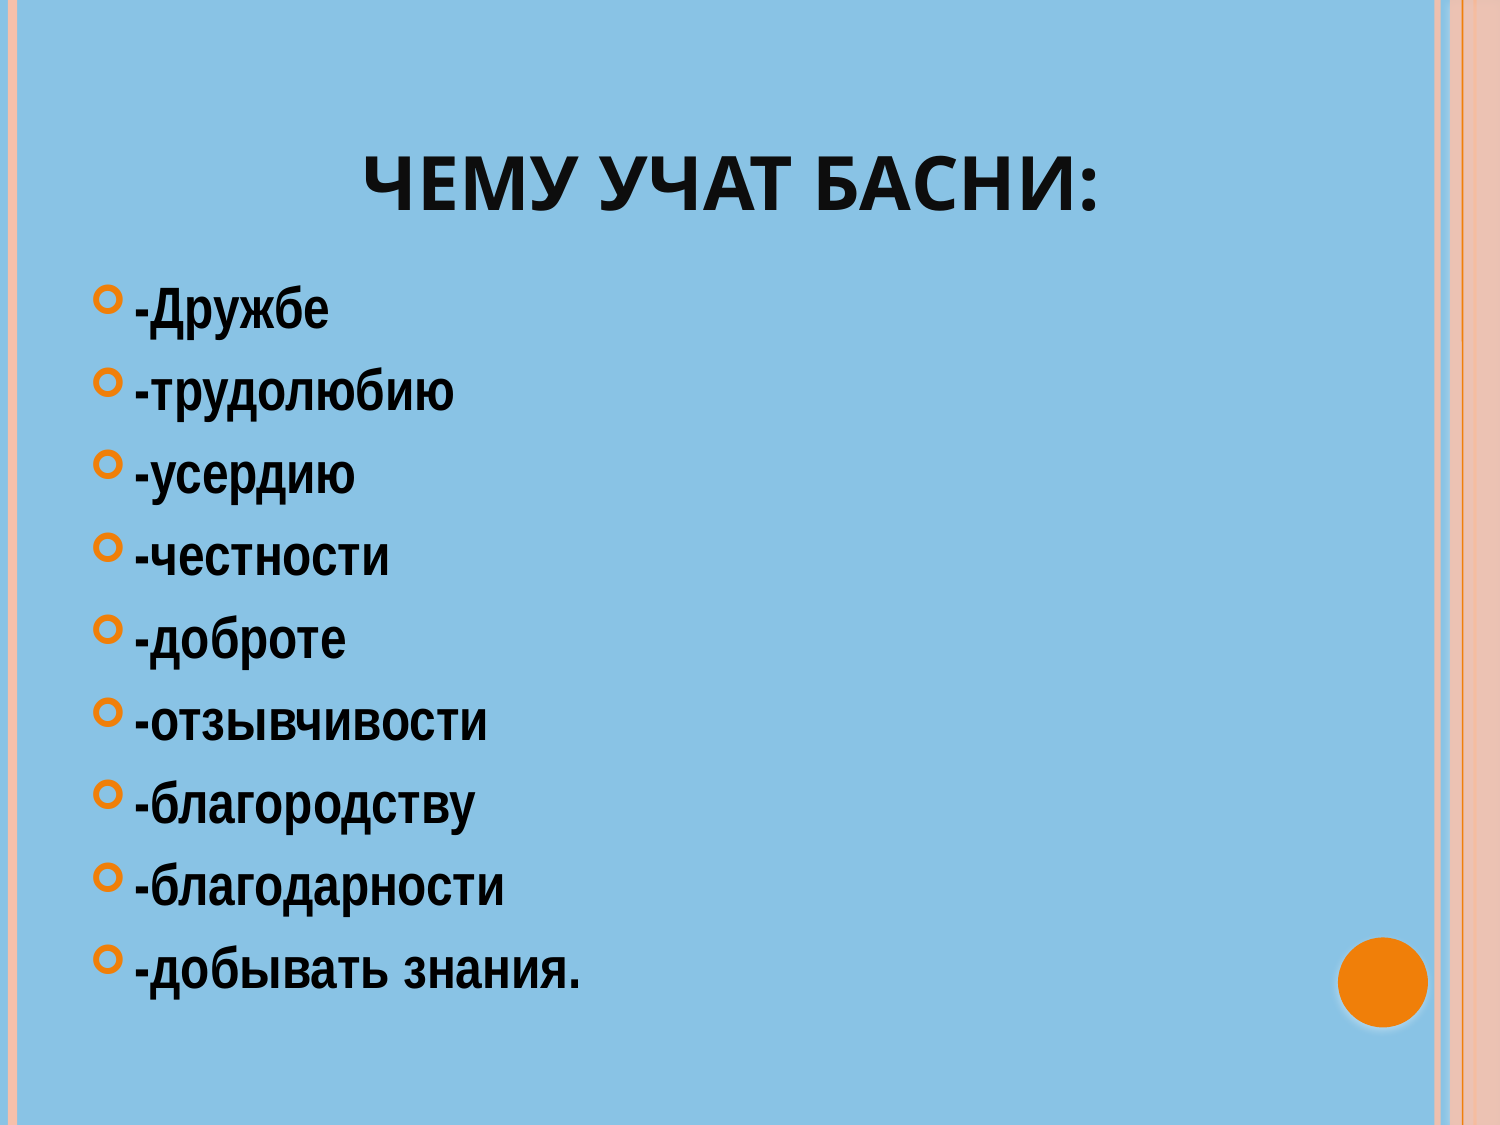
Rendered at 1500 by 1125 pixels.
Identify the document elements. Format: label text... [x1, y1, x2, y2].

title Чему учат басни: [75, 42, 1388, 233]
list -Дружбе -трудолюбию -усердию -честности -доброте -отзывчивости -благородству -благодарности -добывать знания. [75, 262, 1300, 1062]
